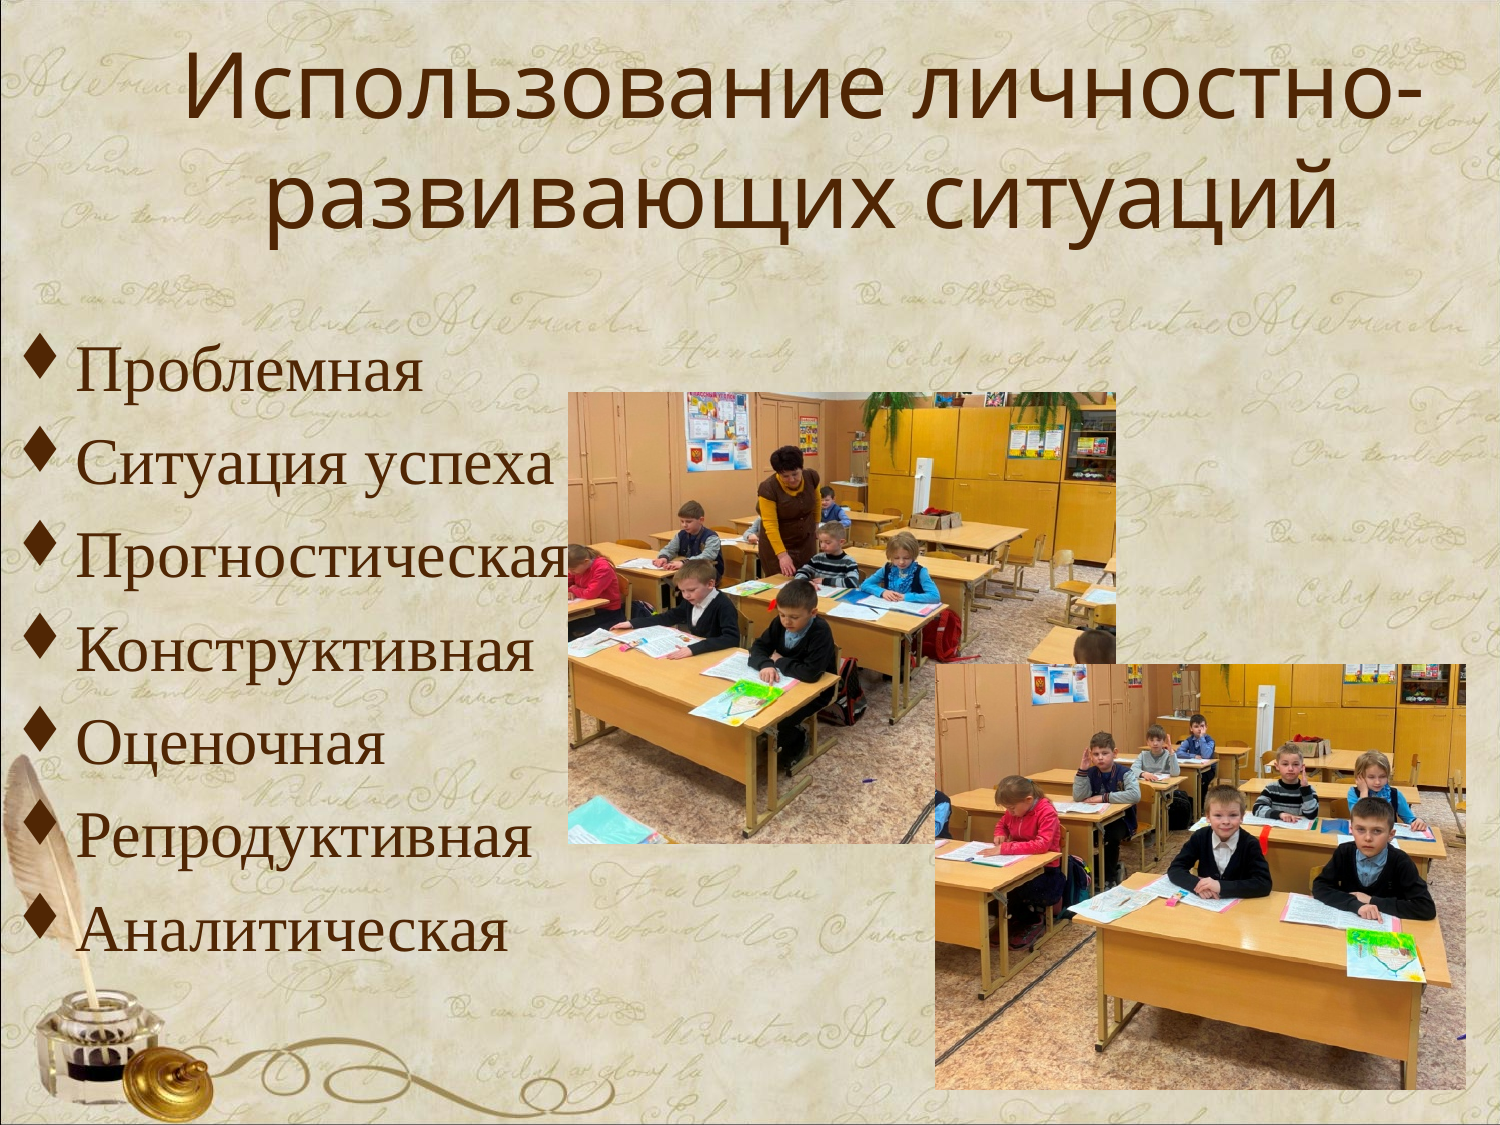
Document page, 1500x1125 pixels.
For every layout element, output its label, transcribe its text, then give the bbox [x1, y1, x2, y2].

picture [0, 0, 1500, 1125]
list Проблемная Ситуация успеха Прогностическая Конструктивная Оценочная Репродуктивная Аналитическая [0, 316, 1351, 1125]
title Использование личностно-развивающих ситуаций [153, 77, 1454, 197]
